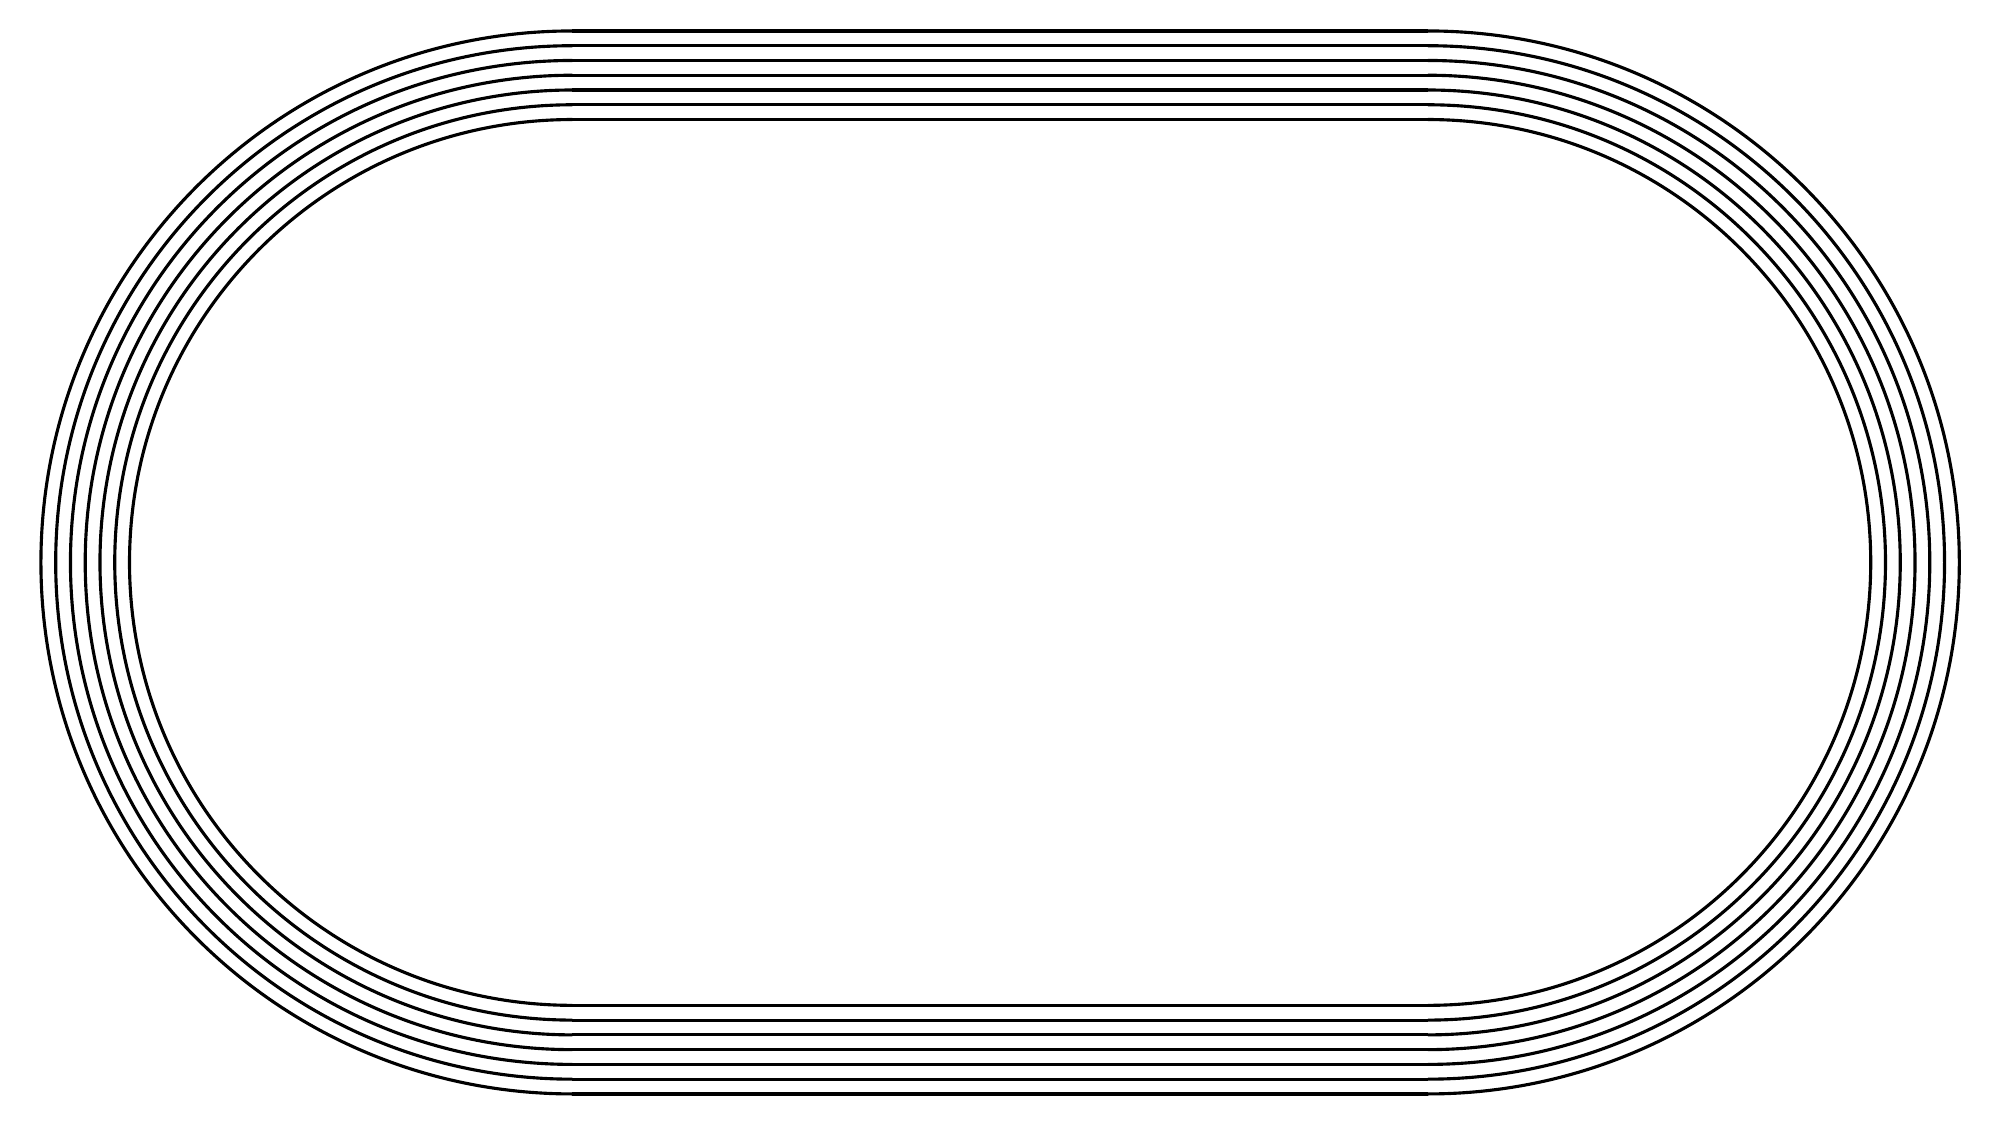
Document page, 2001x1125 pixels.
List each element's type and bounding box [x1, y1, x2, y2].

text_box [40, 30, 1960, 1095]
